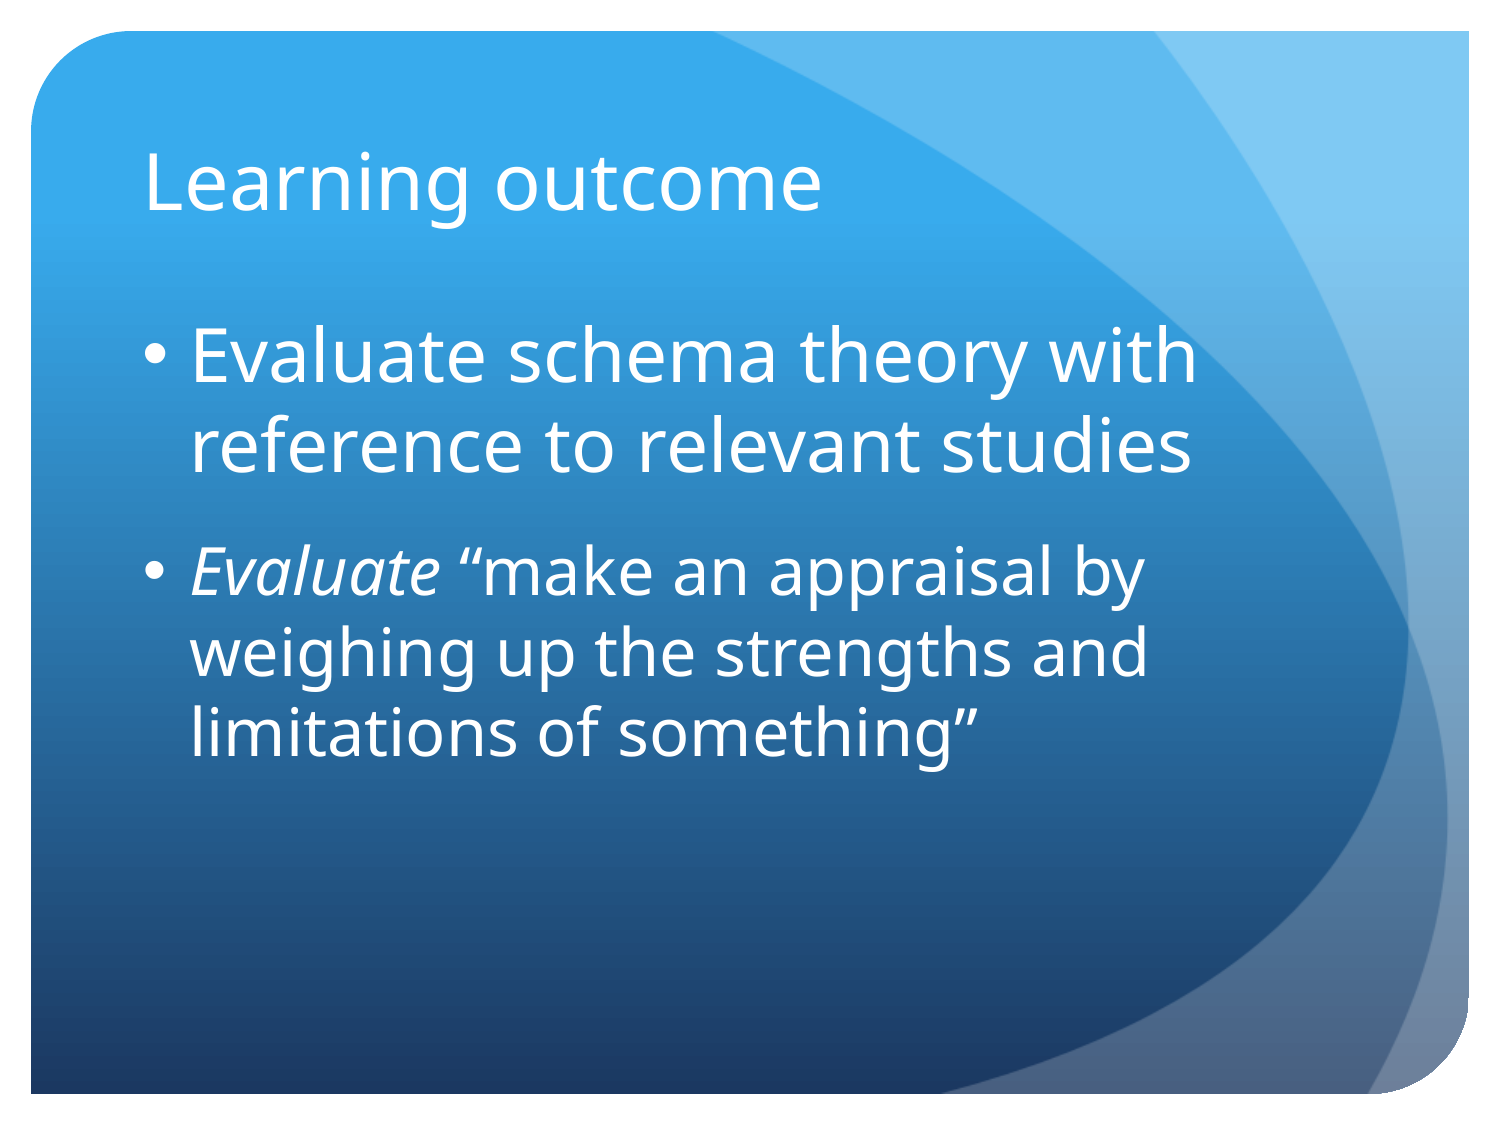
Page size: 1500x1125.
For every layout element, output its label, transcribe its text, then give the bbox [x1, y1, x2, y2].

picture [24, 30, 1473, 1094]
title Learning outcome [127, 62, 1372, 234]
list Evaluate schema theory with reference to relevant studies Evaluate “make an appraisal by weighing up the strengths and limitations of something” [127, 299, 1372, 991]
